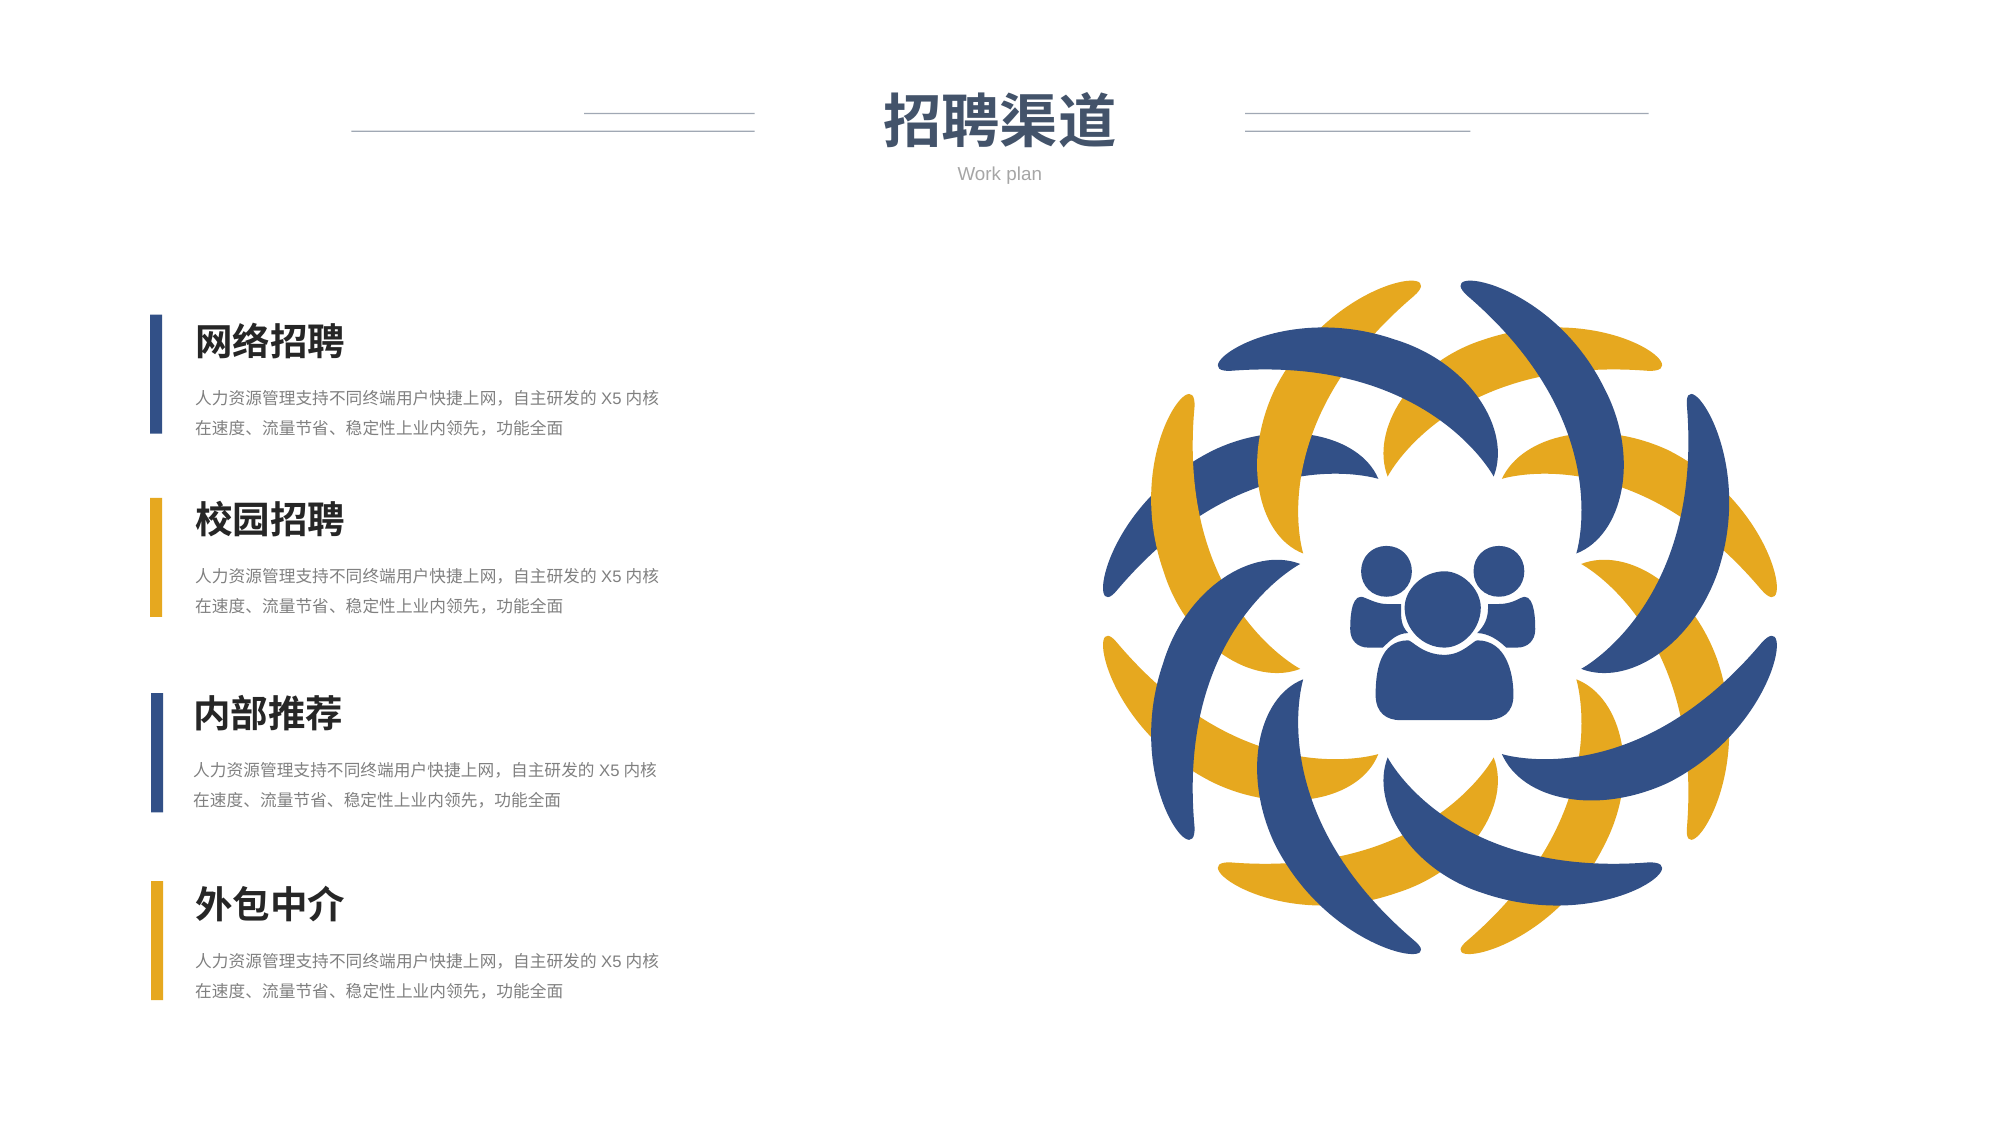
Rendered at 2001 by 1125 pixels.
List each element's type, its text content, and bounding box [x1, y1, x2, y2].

text_box [1103, 635, 1157, 737]
text_box [1441, 333, 1539, 398]
text_box 内部推荐 [178, 682, 489, 742]
text_box 人力资源管理支持不同终端用户快捷上网，自主研发的X5内核在速度、流量节省、稳定性上业内领先，功能全面 [180, 370, 689, 446]
text_box [1440, 757, 1498, 835]
text_box [1194, 717, 1259, 798]
text_box [150, 880, 164, 1001]
text_box [1460, 280, 1624, 554]
text_box [1361, 545, 1412, 597]
text_box 人力资源管理支持不同终端用户快捷上网，自主研发的X5内核在速度、流量节省、稳定性上业内领先，功能全面 [180, 548, 689, 624]
text_box [1686, 738, 1730, 840]
text_box [149, 497, 163, 618]
text_box [1383, 398, 1440, 477]
text_box 人力资源管理支持不同终端用户快捷上网，自主研发的X5内核在速度、流量节省、稳定性上业内领先，功能全面 [178, 742, 687, 817]
text_box 招聘渠道 [775, 132, 1225, 162]
text_box 校园招聘 [180, 488, 491, 548]
text_box [1659, 617, 1724, 715]
text_box [1561, 327, 1663, 371]
text_box [1302, 435, 1379, 479]
text_box [1350, 596, 1409, 648]
text_box [1622, 435, 1687, 517]
text_box [1477, 596, 1536, 648]
text_box 网络招聘 [180, 310, 491, 370]
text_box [351, 113, 1649, 132]
text_box 人力资源管理支持不同终端用户快捷上网，自主研发的X5内核在速度、流量节省、稳定性上业内领先，功能全面 [180, 933, 689, 1008]
text_box [1460, 901, 1560, 955]
text_box [1473, 545, 1525, 597]
text_box [1321, 280, 1422, 333]
text_box [1222, 617, 1301, 674]
text_box [1501, 435, 1578, 479]
text_box [1501, 635, 1777, 801]
text_box [1576, 679, 1622, 756]
text_box [1724, 496, 1777, 598]
text_box [150, 692, 164, 813]
text_box 外包中介 [180, 873, 491, 933]
text_box [1151, 393, 1221, 616]
text_box Work plan [827, 162, 1173, 192]
text_box [1194, 435, 1259, 516]
text_box 招聘渠道 [775, 76, 1225, 113]
text_box [1257, 370, 1341, 554]
text_box [1340, 835, 1439, 900]
text_box [1103, 495, 1157, 598]
text_box [1217, 862, 1319, 906]
text_box [1404, 571, 1481, 648]
text_box [1217, 327, 1498, 477]
text_box [1257, 679, 1422, 955]
text_box [1581, 393, 1730, 674]
text_box [1301, 754, 1379, 799]
text_box [1375, 640, 1514, 721]
text_box [1383, 757, 1663, 906]
text_box [1581, 559, 1659, 616]
text_box [1541, 798, 1621, 863]
text_box [149, 314, 163, 435]
text_box [1151, 559, 1301, 840]
